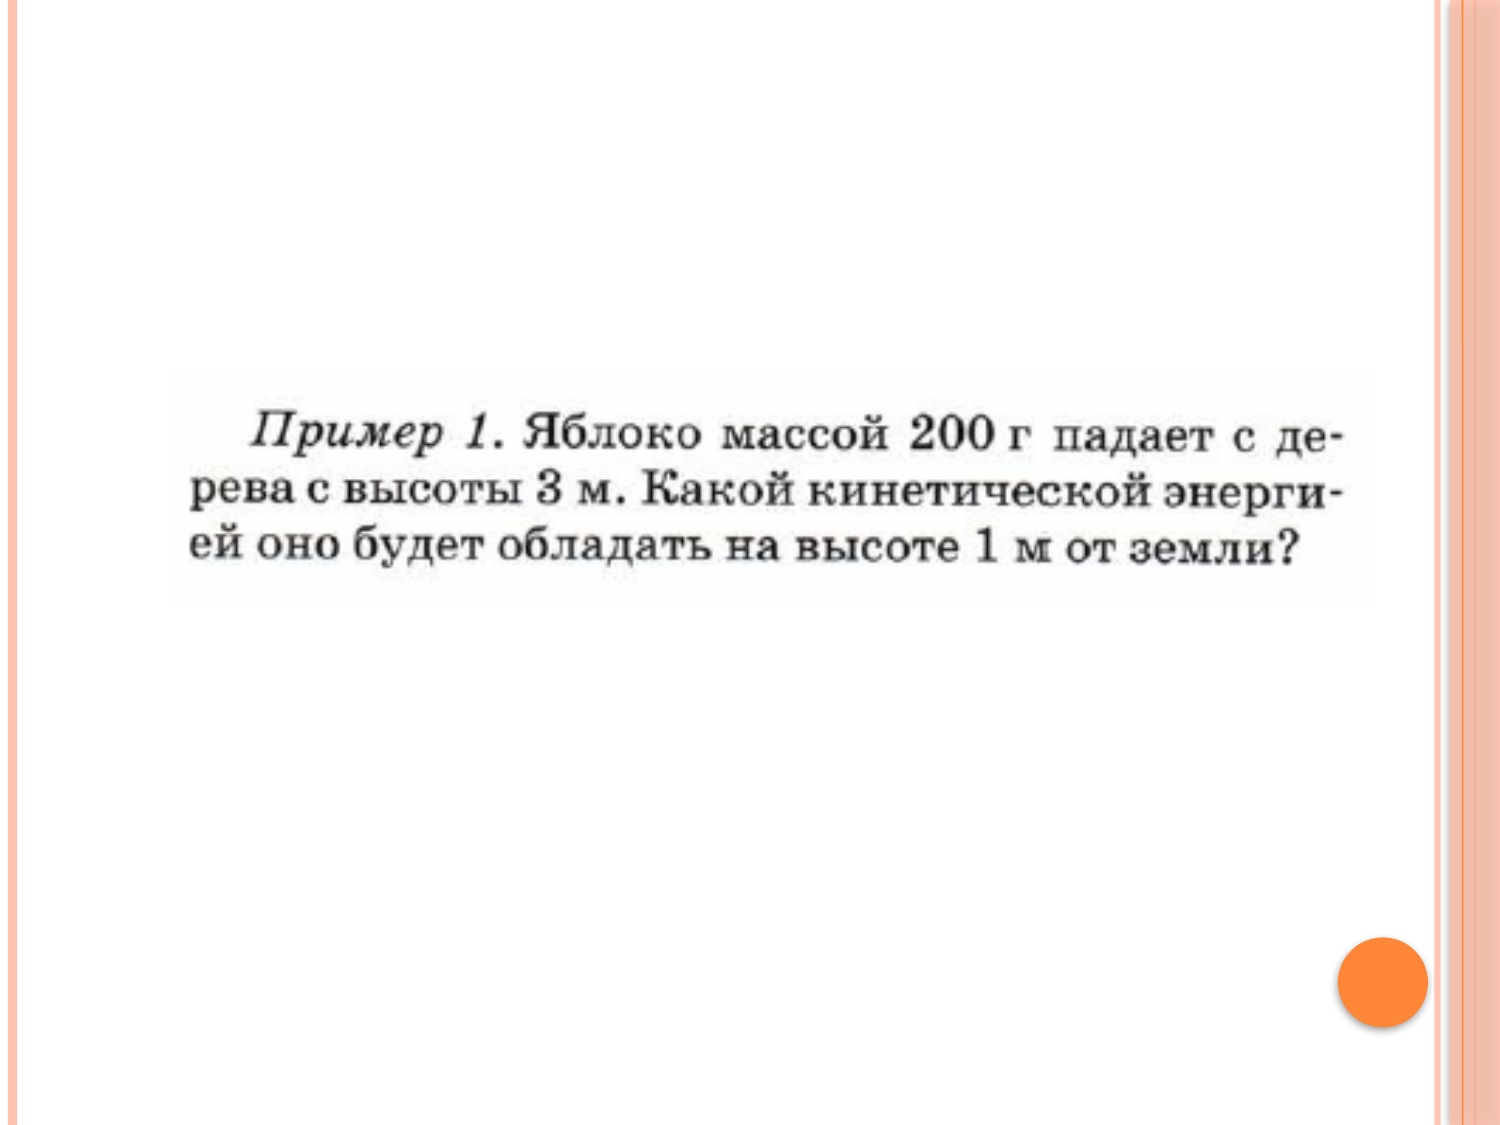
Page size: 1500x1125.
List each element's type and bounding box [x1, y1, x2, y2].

picture [170, 372, 1372, 603]
